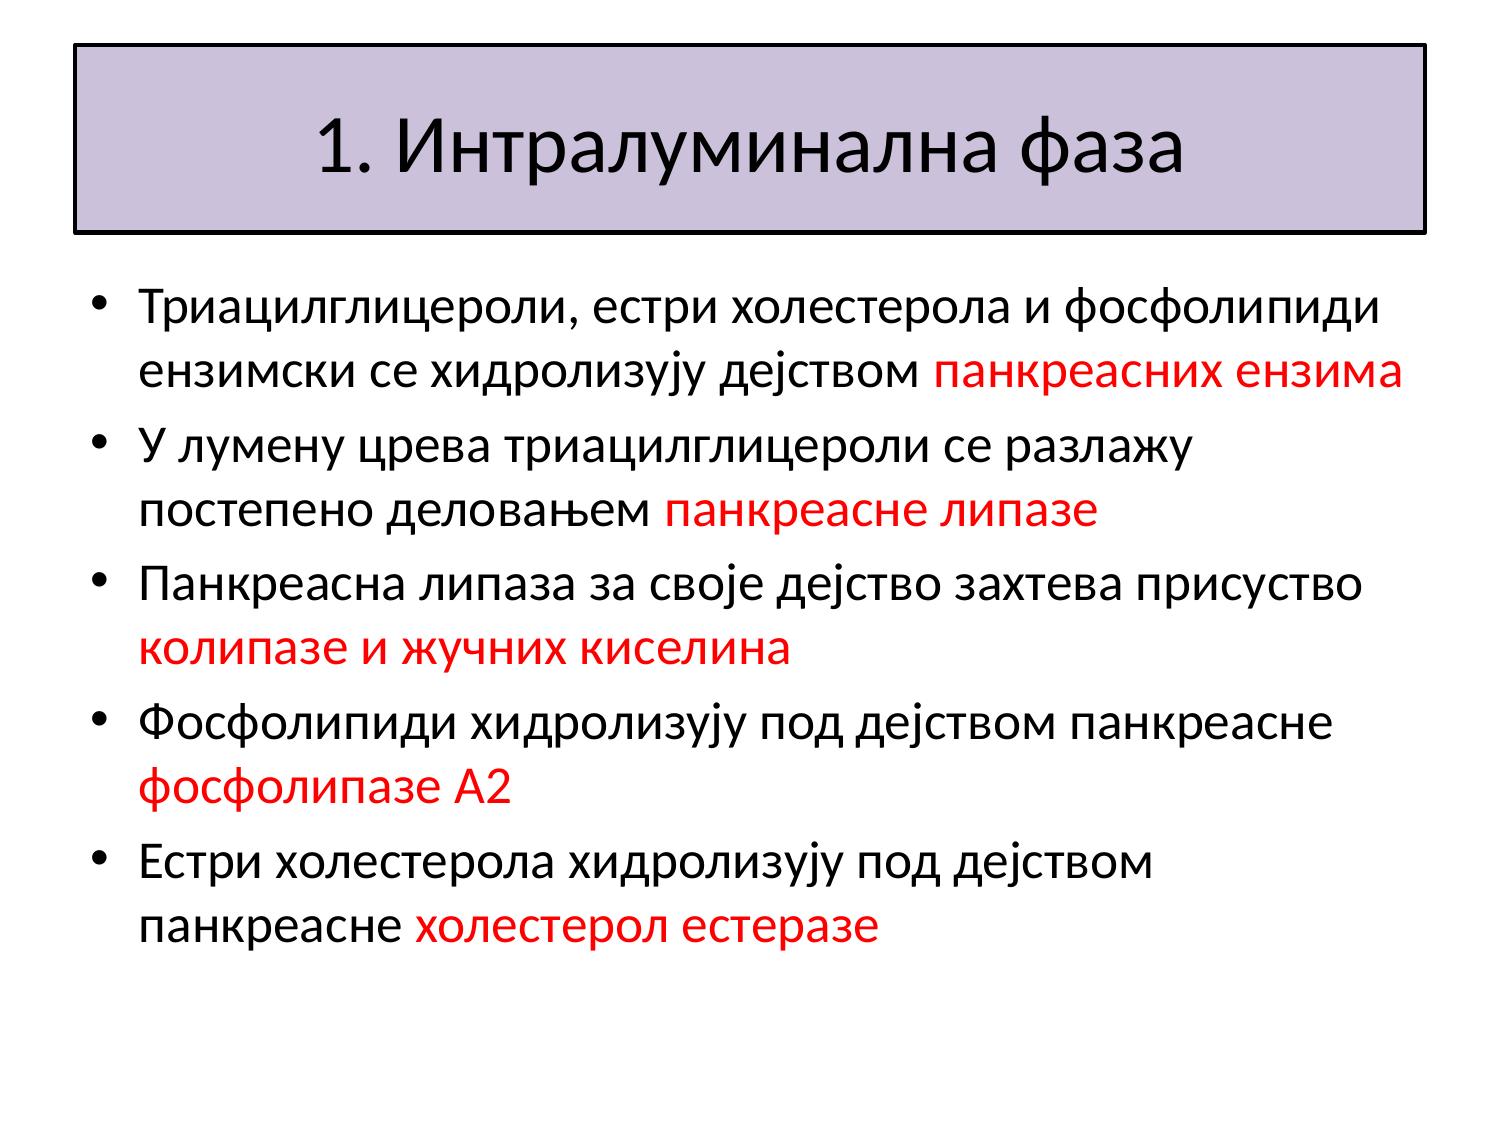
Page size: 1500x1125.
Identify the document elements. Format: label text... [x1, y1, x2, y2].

title 1. Интралуминална фаза [73, 43, 1427, 235]
list Триацилглицероли, естри холестерола и фосфолипиди ензимски се хидролизују дејством панкреасних ензима У лумену црева триацилглицероли се разлажу постепено деловањем панкреасне липазе Панкреасна липаза за своје дејство захтева присуство колипазе и жучних киселина Фосфолипиди хидролизују под дејством панкреасне фосфолипазе А2 Естри холестерола хидролизују под дејством панкреасне холестерол естеразе [75, 262, 1425, 1005]
